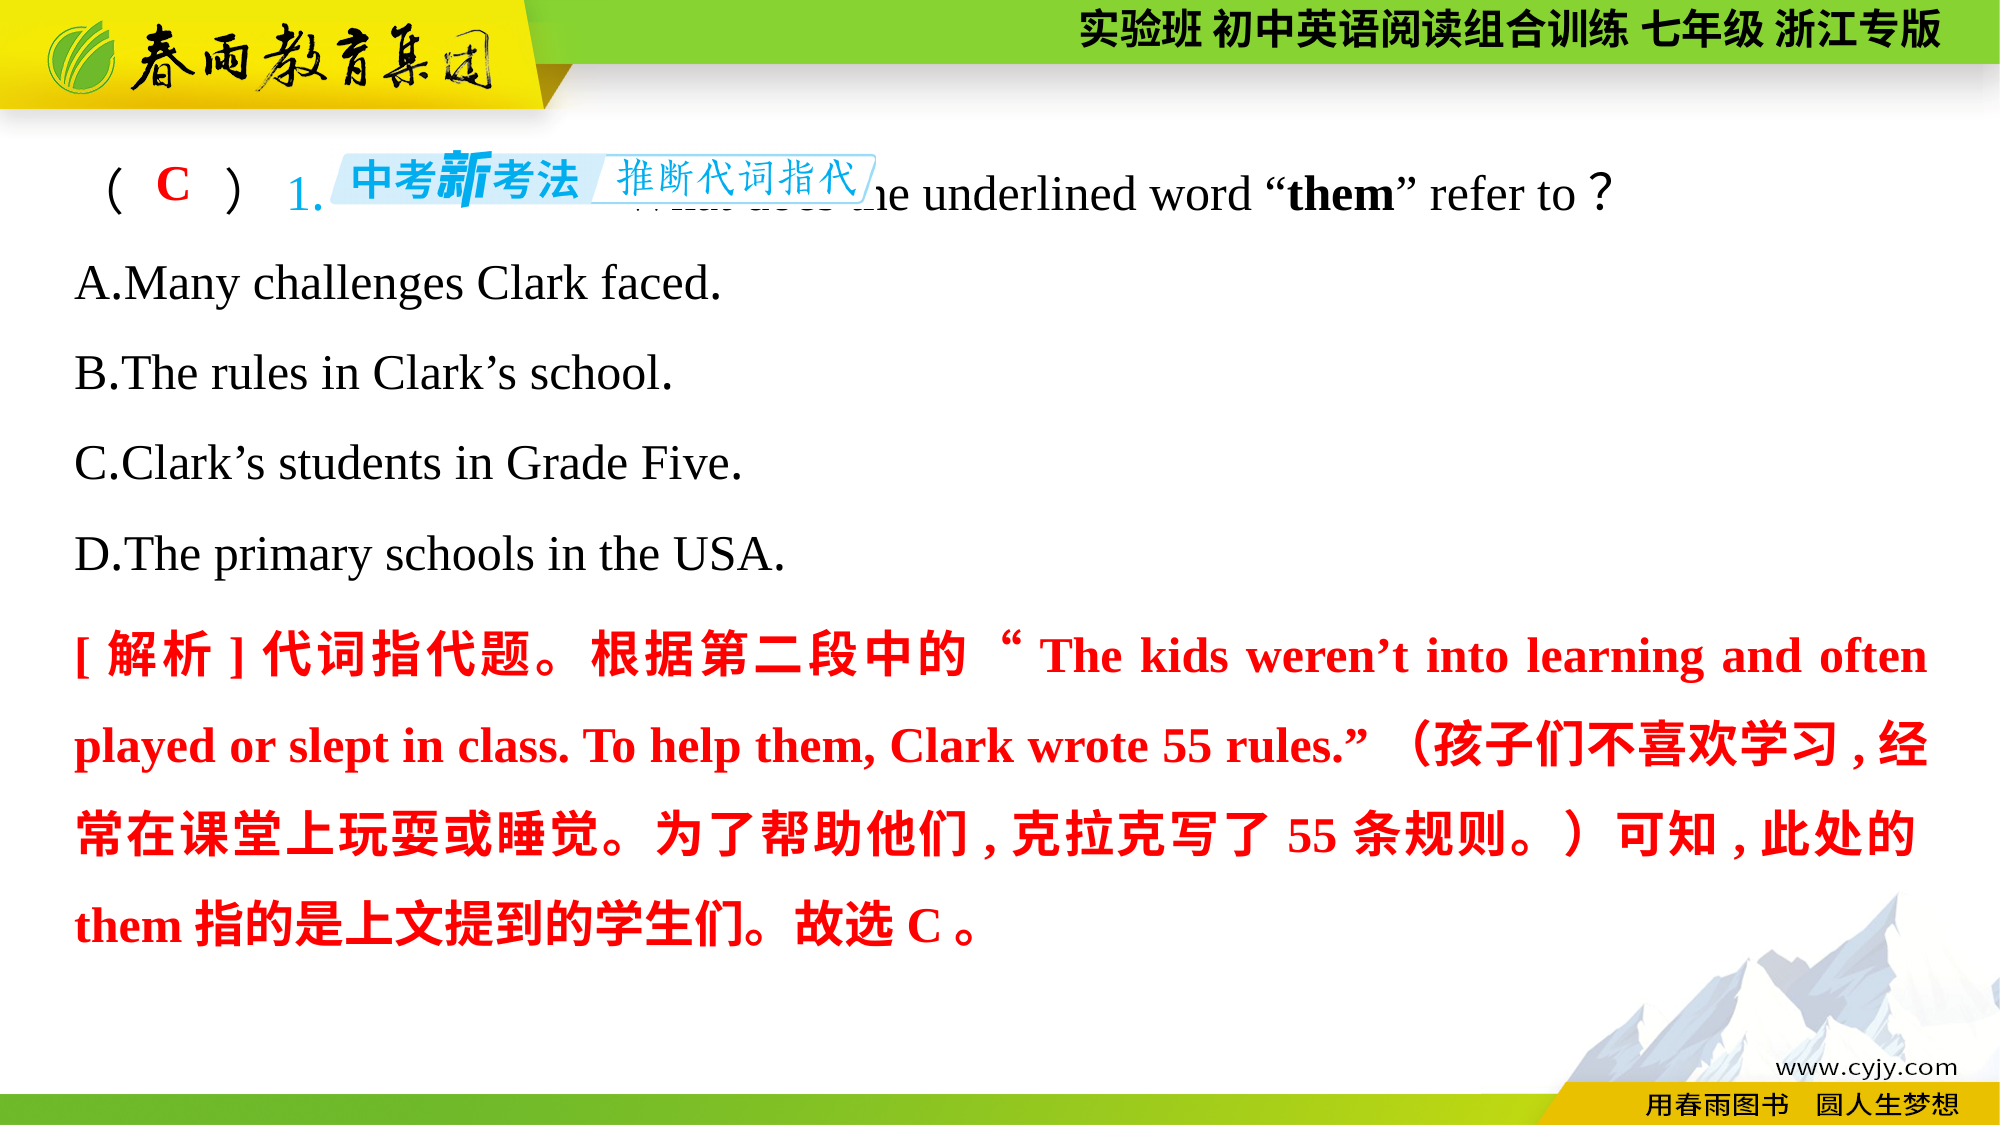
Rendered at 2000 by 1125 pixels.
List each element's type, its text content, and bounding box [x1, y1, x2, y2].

list （ ）1. What does the underlined word “them” refer to？ A.Many challenges Clark faced. B.The rules in Clark’s school. C.Clark’s students in Grade Five. D.The primary schools in the USA. [59, 122, 1944, 585]
text_box C [140, 143, 207, 219]
text_box [解析]代词指代题。根据第二段中的“The kids weren’t into learning and often played or slept in class. To help them, Clark wrote 55 rules.”（孩子们不喜欢学习,经常在课堂上玩耍或睡觉。为了帮助他们,克拉克写了55条规则。）可知,此处的them指的是上文提到的学生们。故选C。 [59, 585, 1944, 961]
picture [0, 0, 2000, 1125]
